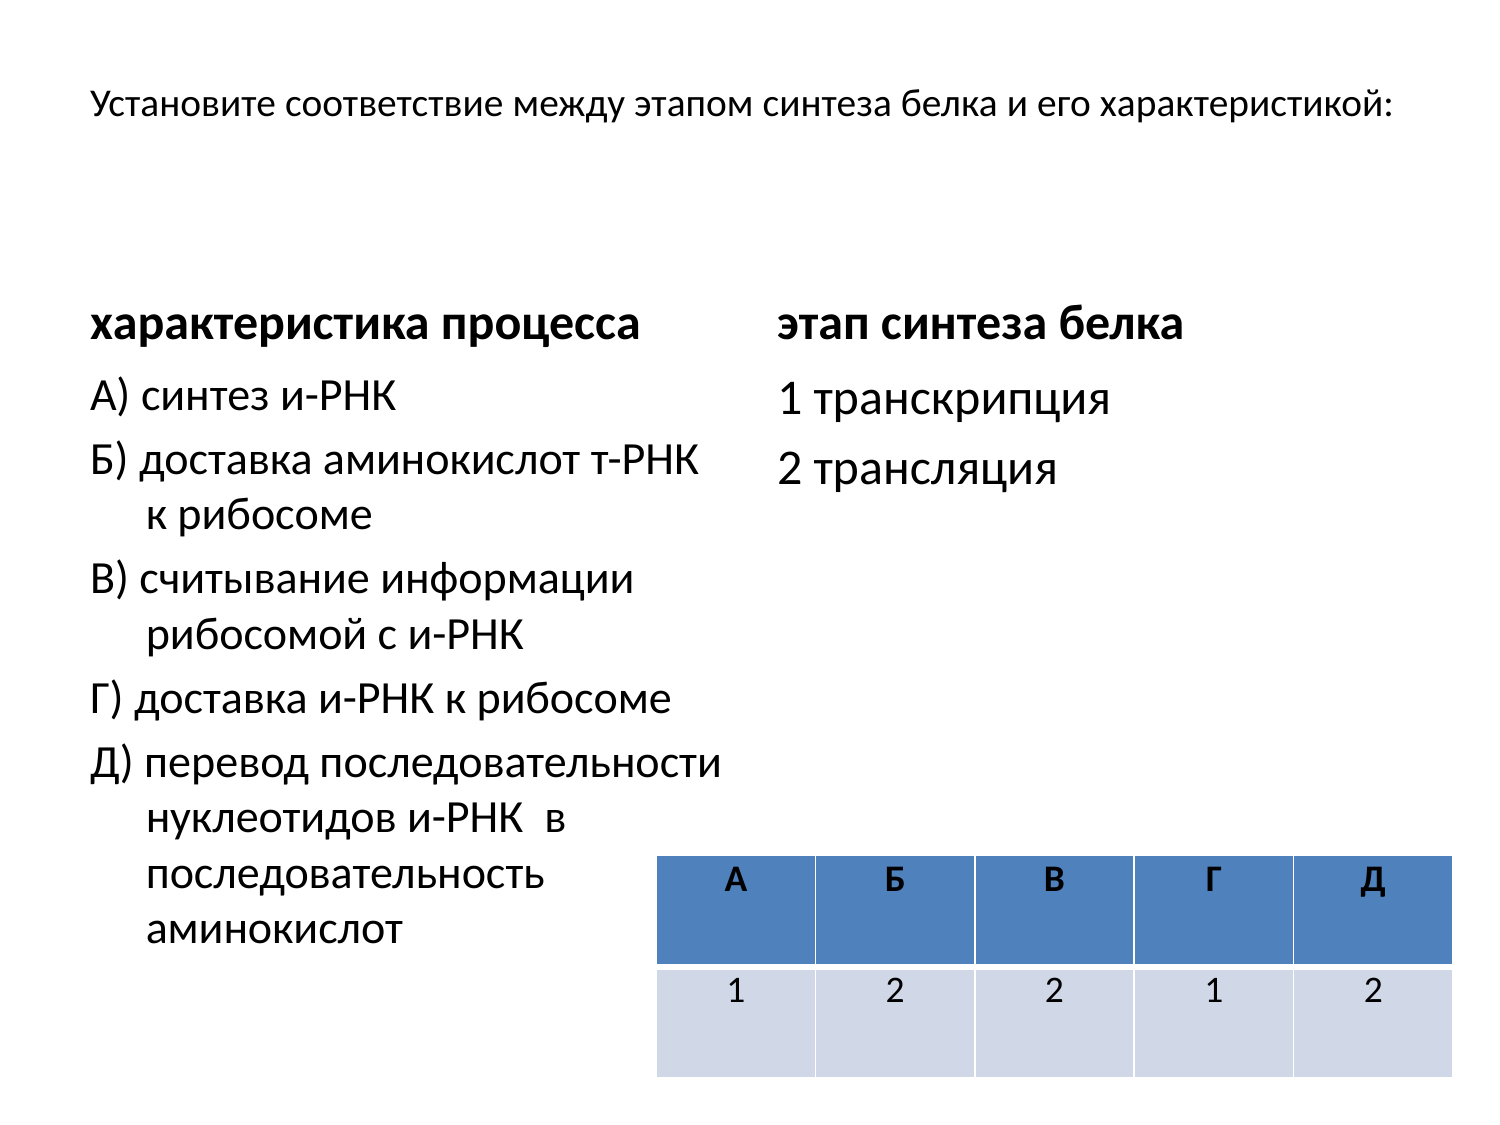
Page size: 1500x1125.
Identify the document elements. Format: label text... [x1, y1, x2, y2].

list 1 транскрипция 2 трансляция [761, 356, 1425, 855]
title Установите соответствие между этапом синтеза белка и его характеристикой: [75, 45, 1425, 233]
table_header В [976, 856, 1133, 964]
table_header Д [1294, 856, 1452, 964]
table_header А [657, 856, 815, 964]
table_cell 1 [1135, 970, 1293, 1077]
table_header Г [1135, 856, 1293, 964]
table_cell 2 [976, 970, 1133, 1077]
list А) синтез и-РНК Б) доставка аминокислот т-РНК к рибосоме В) считывание информации рибосомой с и-РНК Г) доставка и-РНК к рибосоме Д) перевод последовательности нуклеотидов и-РНК в последовательность аминокислот [75, 356, 738, 1005]
table_header Б [816, 856, 974, 964]
table_cell 2 [1294, 970, 1452, 1077]
table_cell 1 [657, 970, 815, 1077]
list характеристика процесса [75, 251, 738, 356]
list этап синтеза белка [761, 251, 1425, 356]
table_cell 2 [816, 970, 974, 1077]
